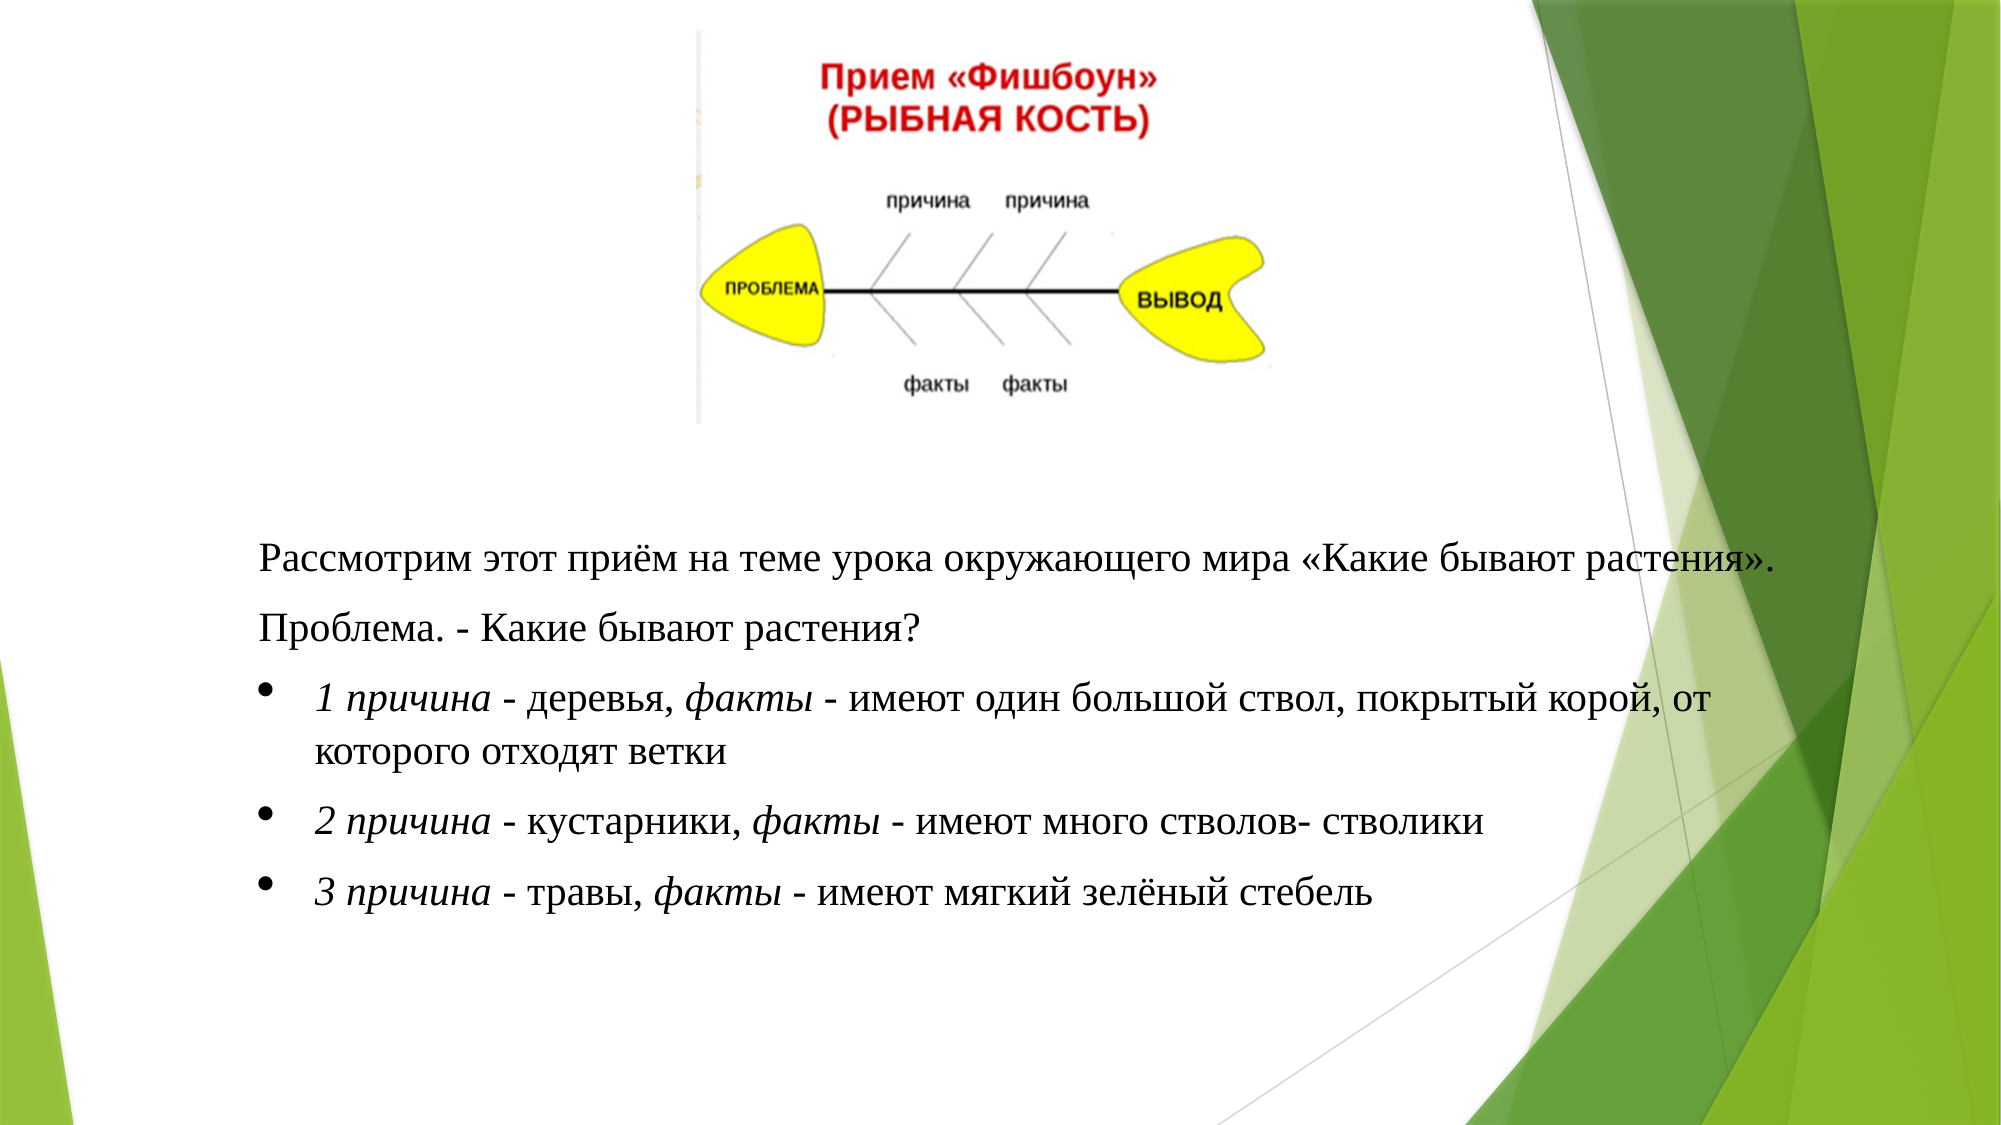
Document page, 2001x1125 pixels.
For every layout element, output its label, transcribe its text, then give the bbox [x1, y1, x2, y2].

list Рассмотрим этот приём на теме урока окружающего мира «Какие бывают растения». Проблема. - Какие бывают растения? 1 причина - деревья, факты - имеют один большой ствол, покрытый корой, от которого отходят ветки 2 причина - кустарники, факты - имеют много стволов- стволики 3 причина - травы, факты - имеют мягкий зелёный стебель [243, 518, 1887, 1048]
picture [695, 29, 1285, 425]
